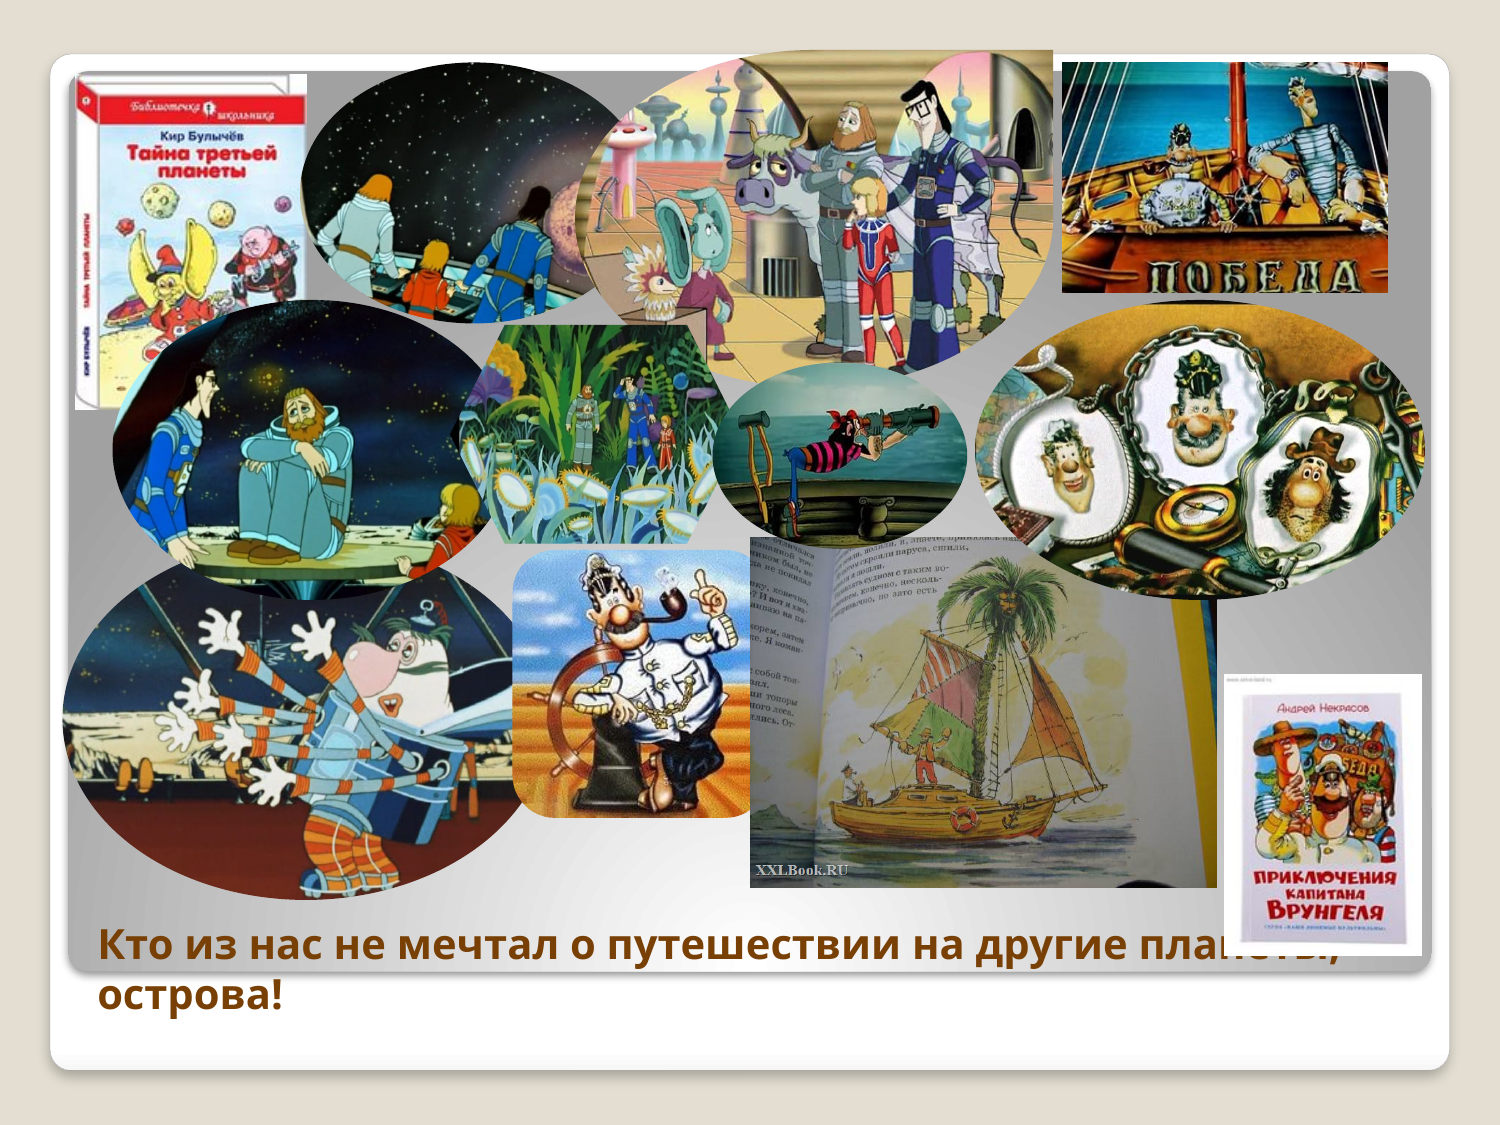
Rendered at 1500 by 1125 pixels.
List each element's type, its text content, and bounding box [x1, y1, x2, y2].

picture [1062, 62, 1388, 294]
picture [1224, 674, 1423, 956]
title Кто из нас не мечтал о путешествии на другие планеты, острова! [82, 831, 1425, 1025]
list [74, 74, 292, 410]
picture [62, 49, 1426, 901]
